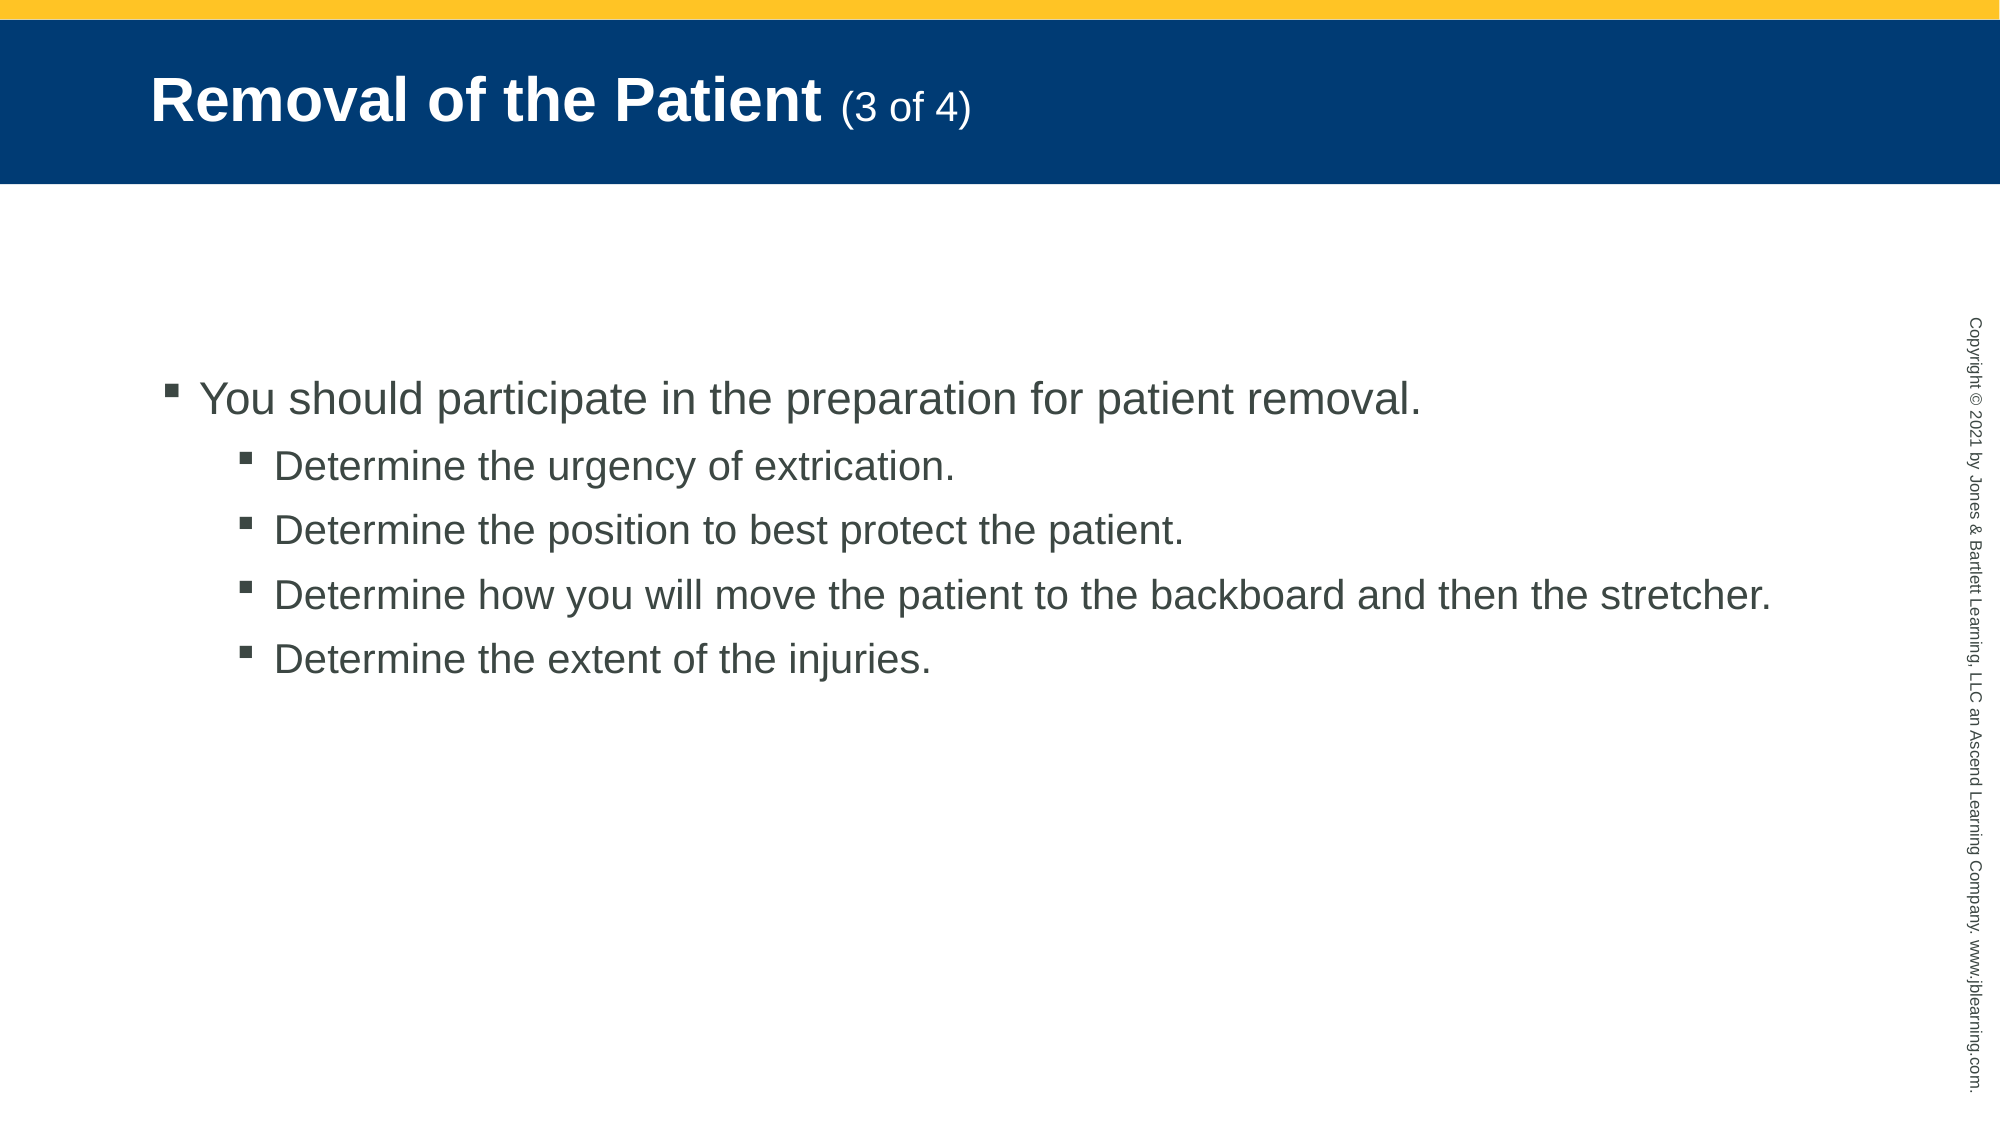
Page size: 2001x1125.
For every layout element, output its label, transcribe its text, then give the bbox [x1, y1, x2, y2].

list You should participate in the preparation for patient removal. Determine the urgency of extrication. Determine the position to best protect the patient. Determine how you will move the patient to the backboard and then the stretcher. Determine the extent of the injuries. [146, 361, 1859, 1016]
title Removal of the Patient (3 of 4) [0, 19, 2000, 185]
